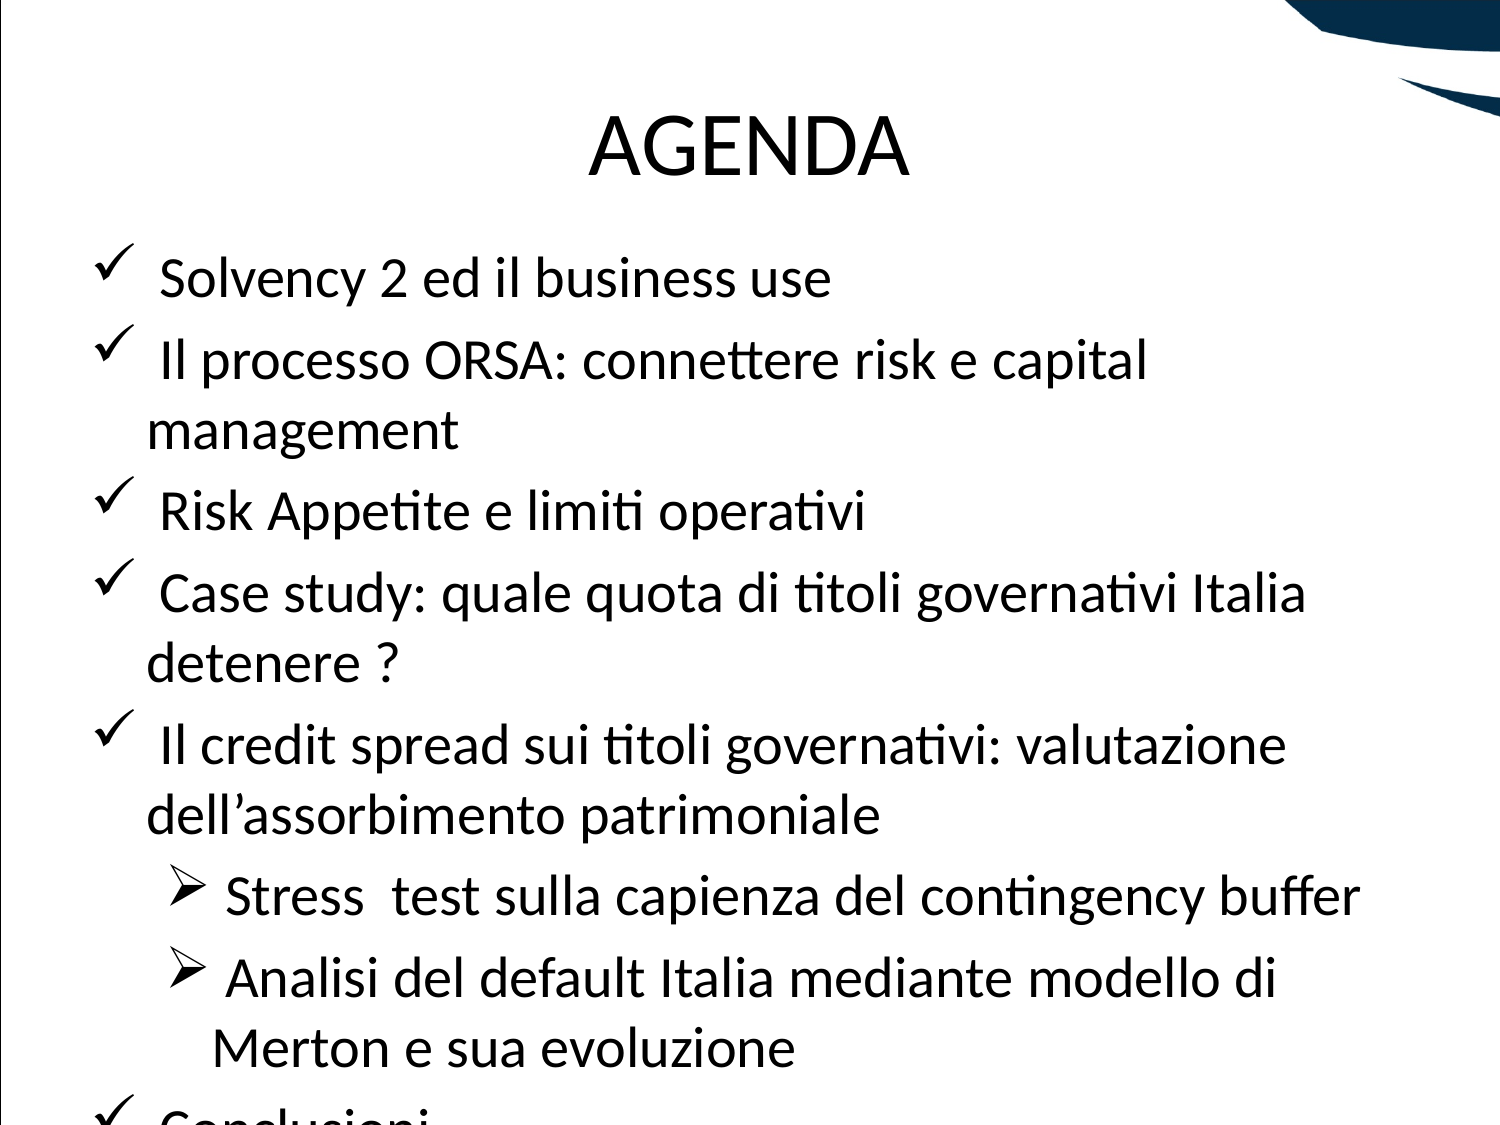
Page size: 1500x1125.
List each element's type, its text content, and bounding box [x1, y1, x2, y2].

picture [0, 0, 1500, 1125]
list Solvency 2 ed il business use Il processo ORSA: connettere risk e capital management Risk Appetite e limiti operativi Case study: quale quota di titoli governativi Italia detenere ? Il credit spread sui titoli governativi: valutazione dell’assorbimento patrimoniale Stress test sulla capienza del contingency buffer Analisi del default Italia mediante modello di Merton e sua evoluzione Conclusioni [74, 231, 1426, 1125]
title AGENDA [74, 44, 1426, 231]
